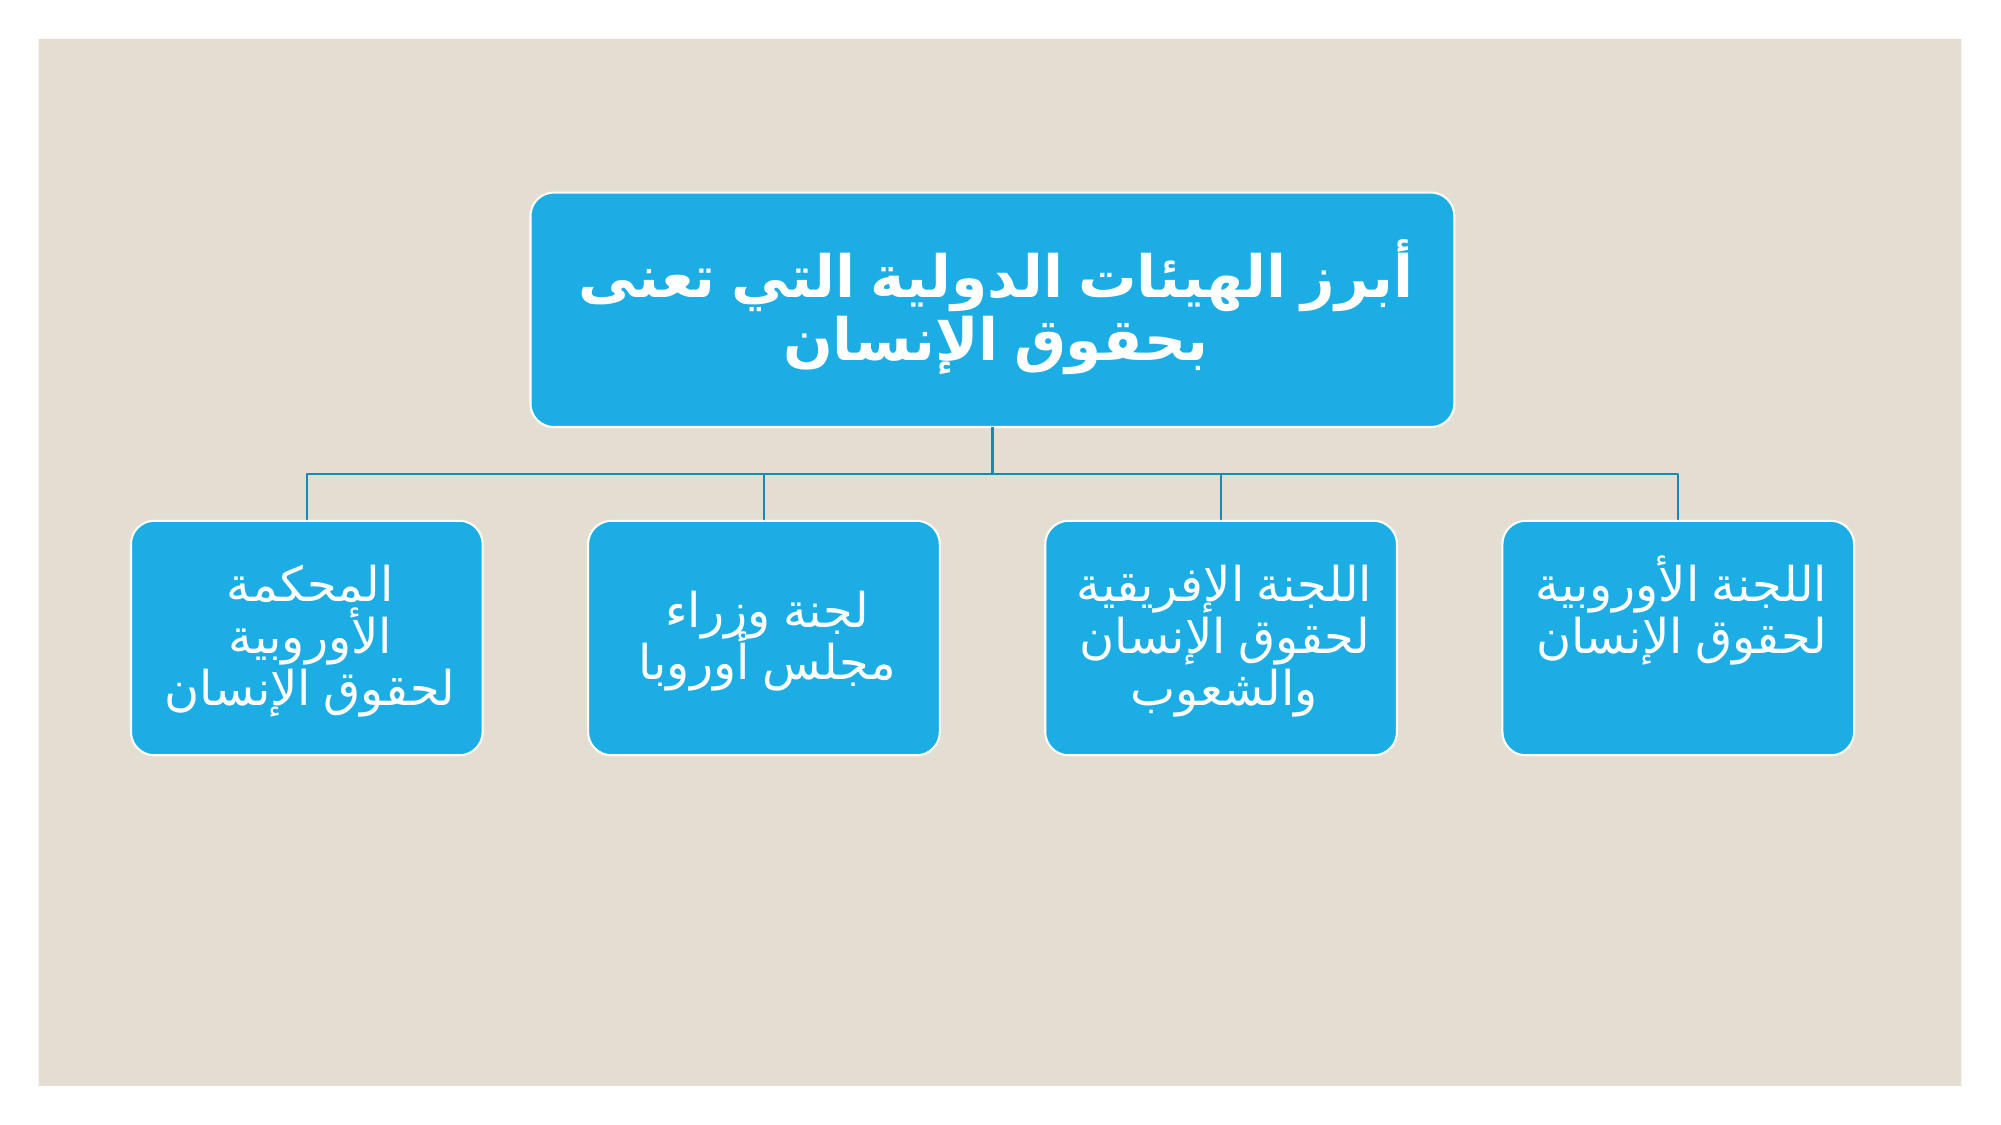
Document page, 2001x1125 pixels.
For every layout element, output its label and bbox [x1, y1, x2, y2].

list [129, 117, 1855, 831]
